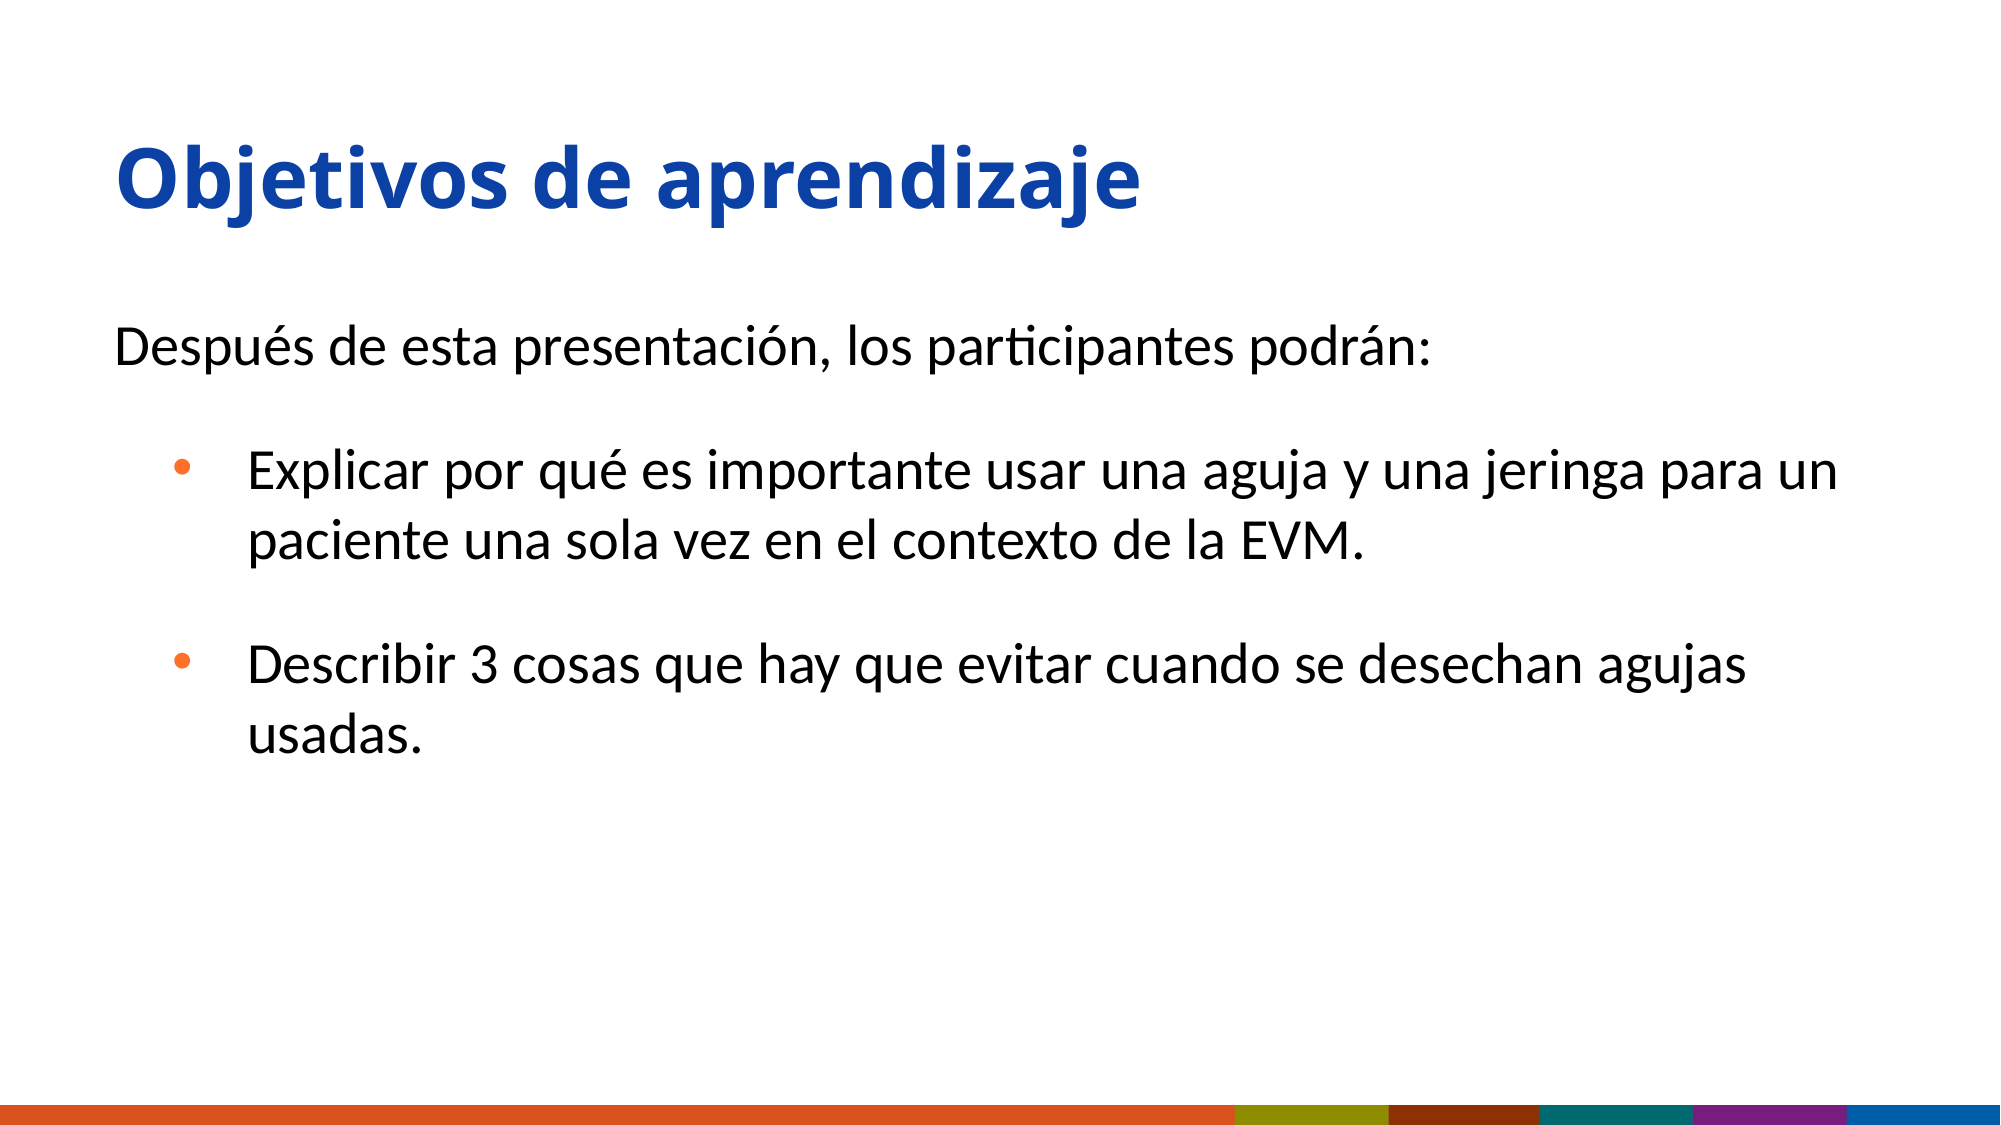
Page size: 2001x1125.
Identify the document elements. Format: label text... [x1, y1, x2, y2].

picture [0, 1105, 2000, 1125]
title Objetivos de aprendizaje [99, 45, 1900, 233]
list Después de esta presentación, los participantes podrán: Explicar por qué es importante usar una aguja y una jeringa para un paciente una sola vez en el contexto de la EVM. Describir 3 cosas que hay que evitar cuando se desechan agujas usadas. [99, 299, 1900, 985]
